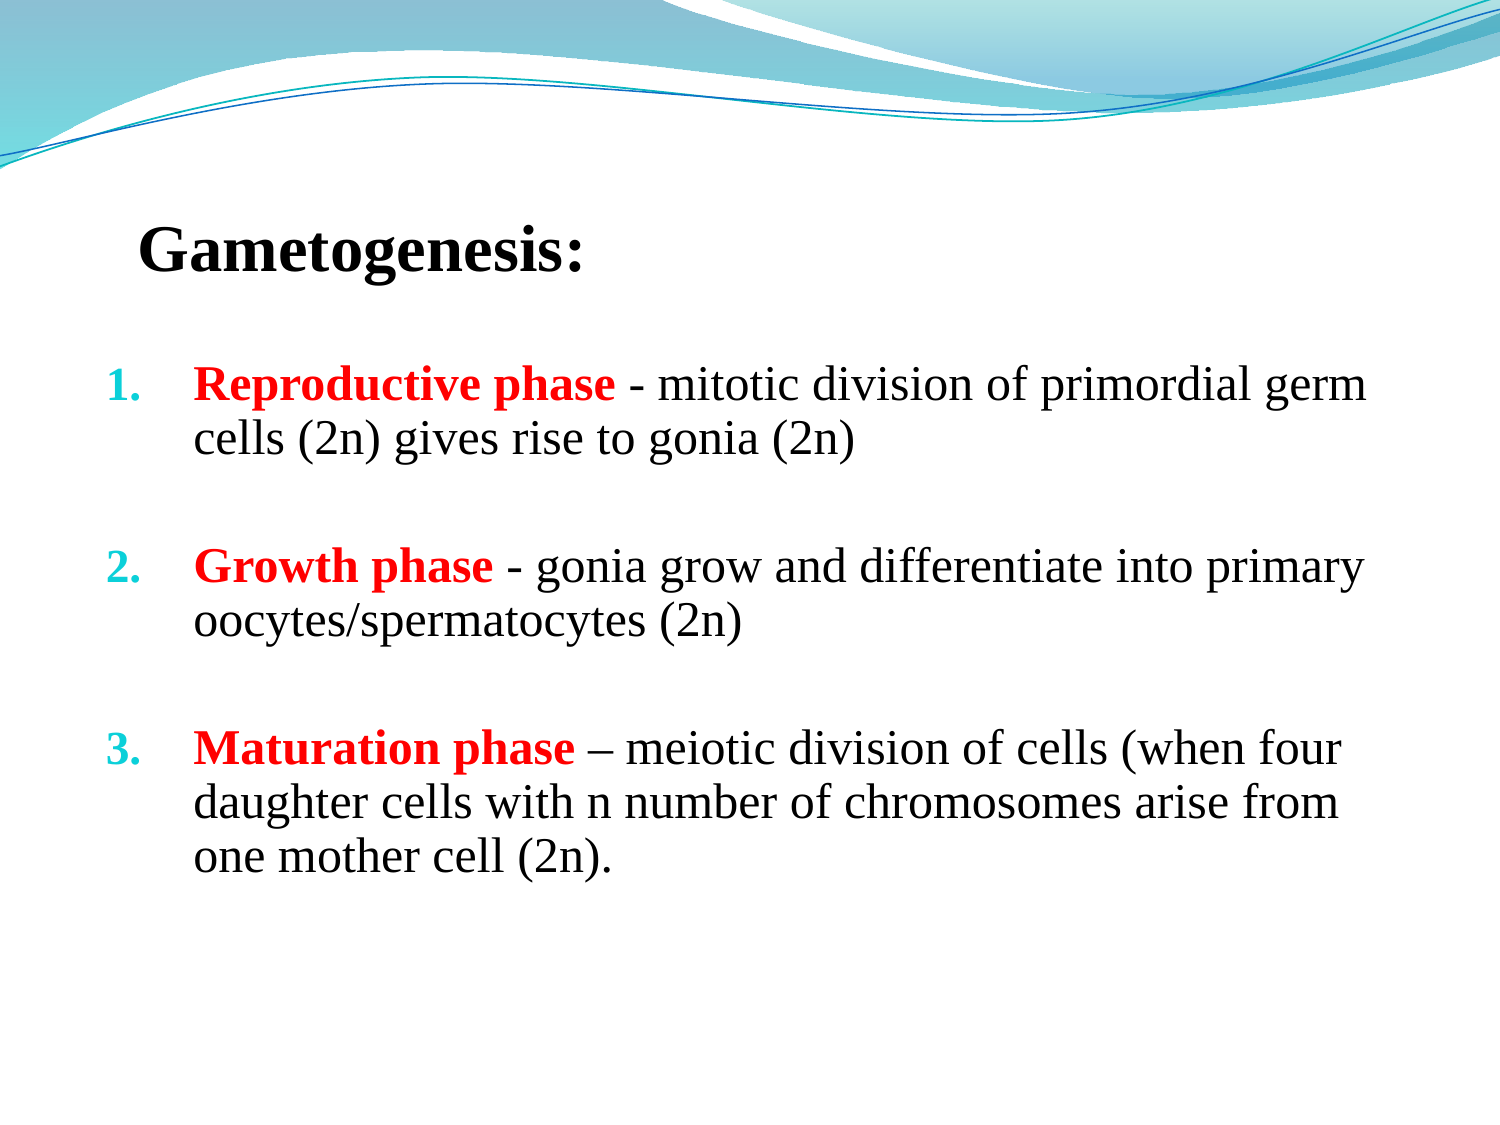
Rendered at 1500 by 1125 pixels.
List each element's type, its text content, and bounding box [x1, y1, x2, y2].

list Reproductive phase - mitotic division of primordial germ cells (2n) gives rise to gonia (2n) Growth phase - gonia grow and differentiate into primary oocytes/spermatocytes (2n) Maturation phase – meiotic division of cells (when four daughter cells with n number of chromosomes arise from one mother cell (2n). [76, 350, 1400, 1000]
title Gametogenesis: [137, 50, 1475, 285]
